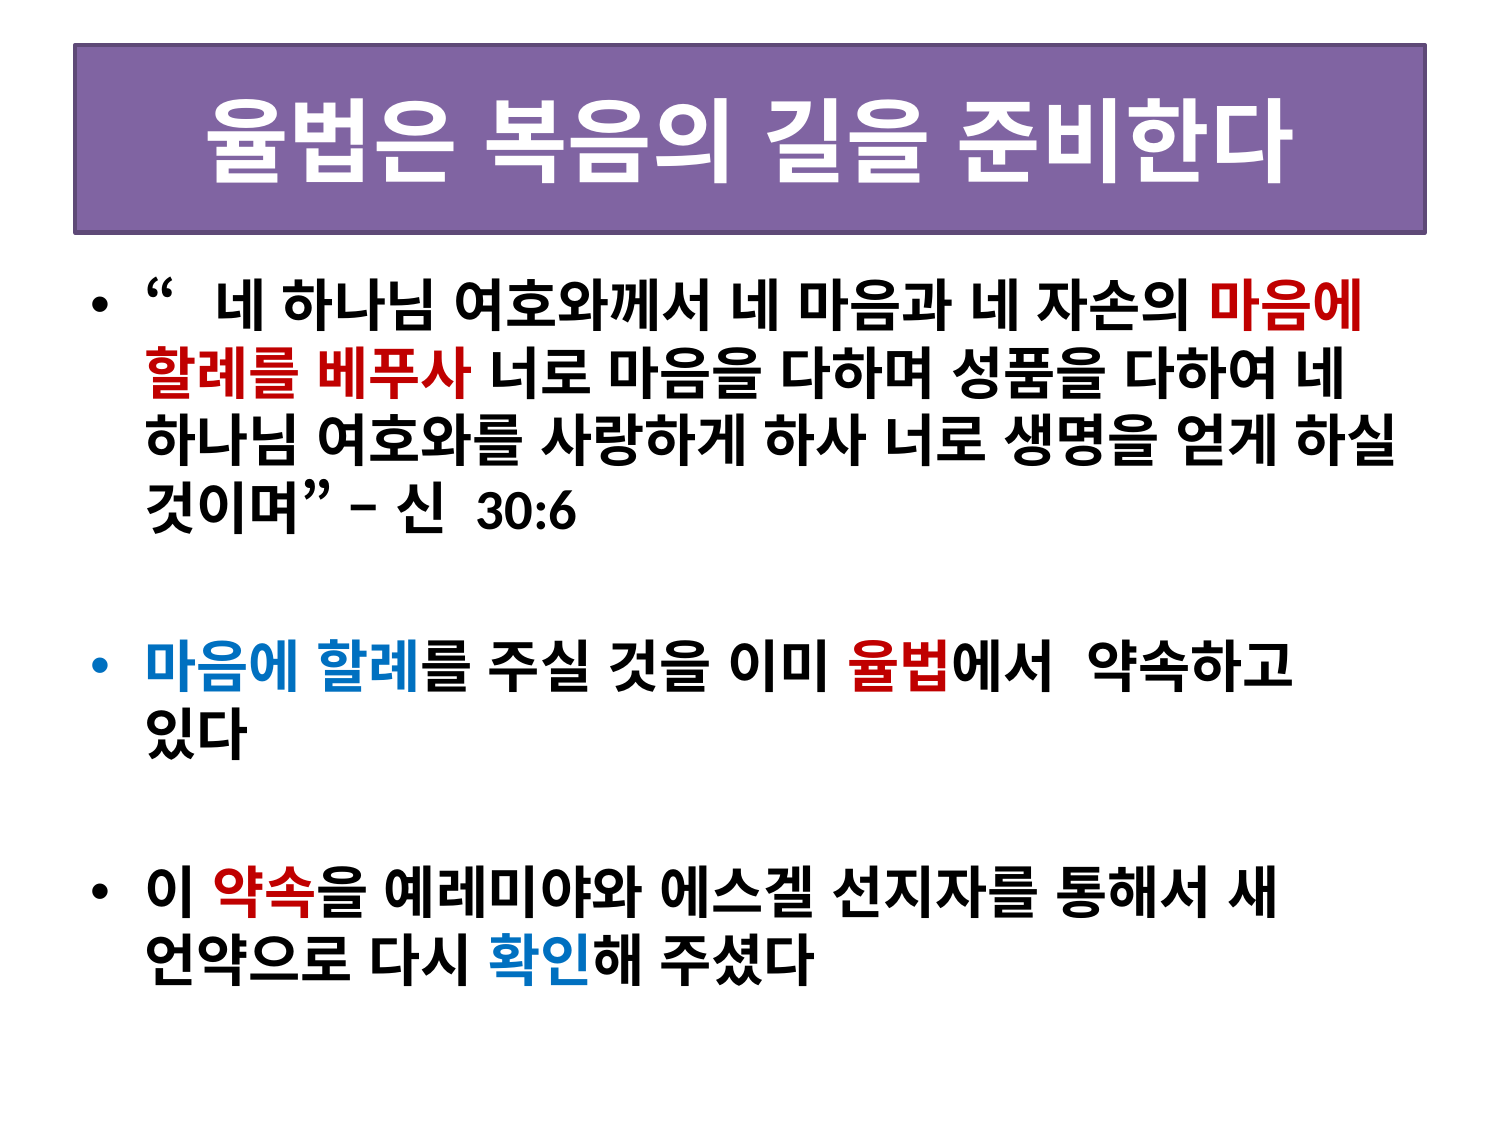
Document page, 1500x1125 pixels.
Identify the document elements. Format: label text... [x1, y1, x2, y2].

list “네 하나님 여호와께서 네 마음과 네 자손의 마음에 할례를 베푸사 너로 마음을 다하며 성품을 다하여 네 하나님 여호와를 사랑하게 하사 너로 생명을 얻게 하실 것이며” – 신 30:6 마음에 할례를 주실 것을 이미 율법에서 약속하고 있다 이 약속을 예레미야와 에스겔 선지자를 통해서 새 언약으로 다시 확인해 주셨다 [75, 262, 1425, 1005]
title 율법은 복음의 길을 준비한다 [73, 43, 1427, 235]
